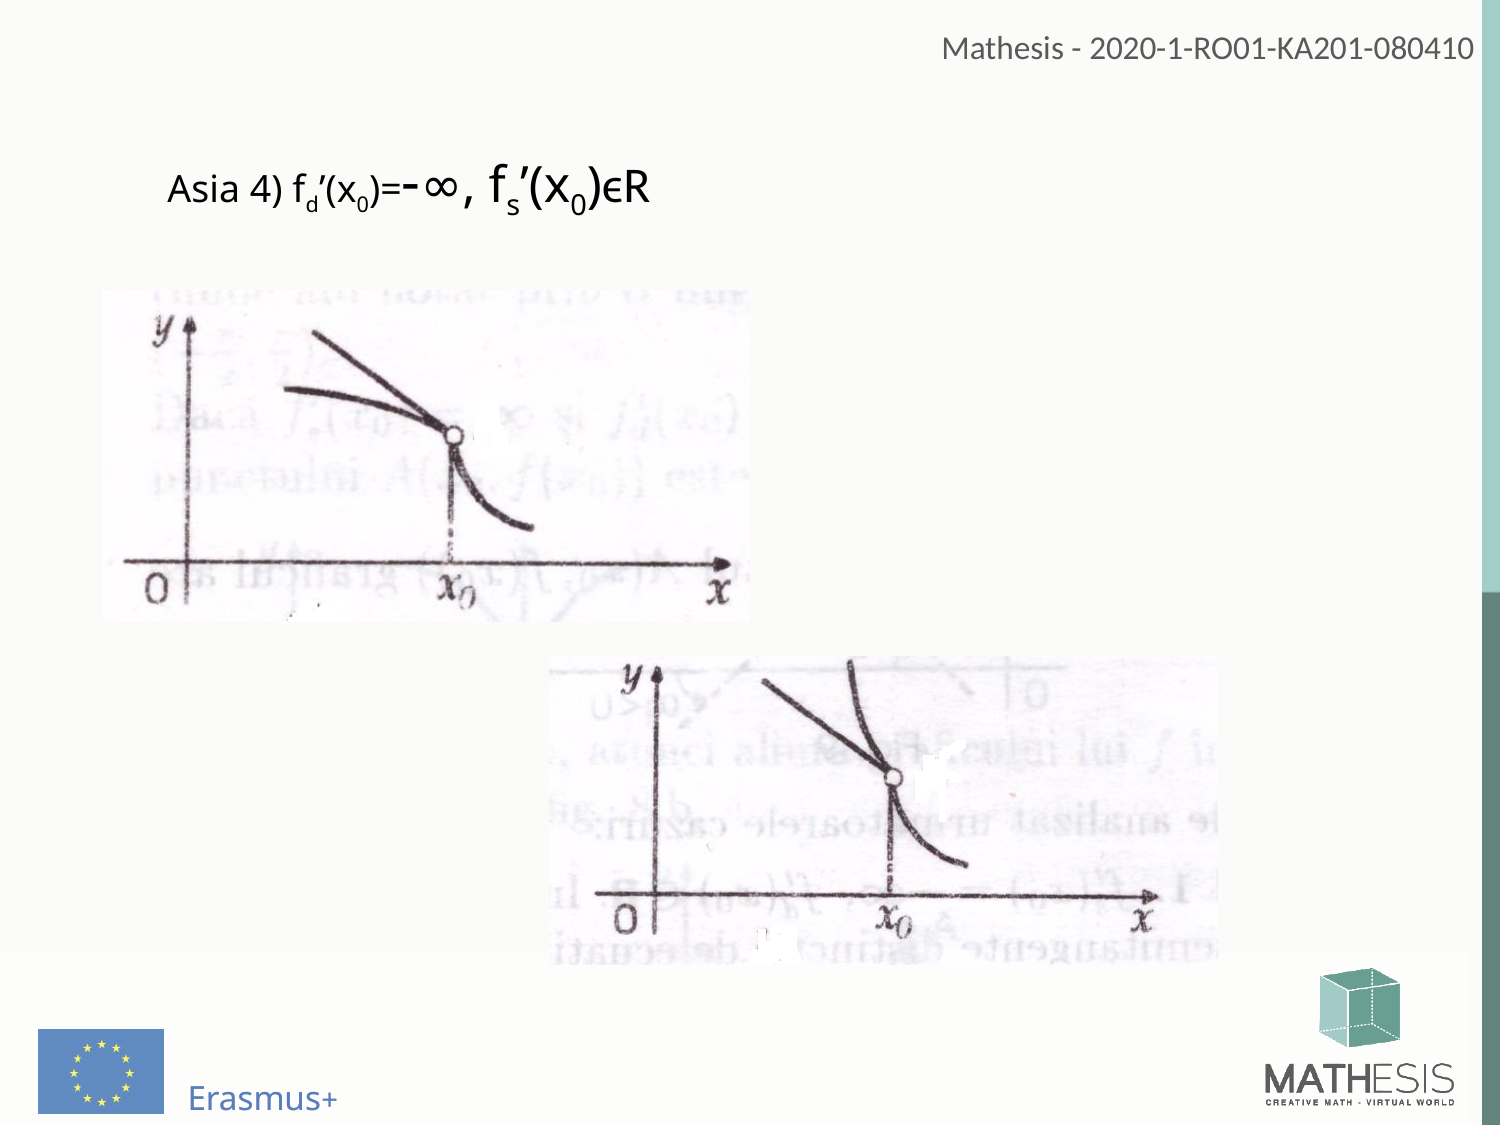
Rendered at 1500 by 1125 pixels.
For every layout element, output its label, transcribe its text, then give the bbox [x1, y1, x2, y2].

picture [548, 656, 1218, 965]
text_box Asia 4) fd’(x0)=-∞, fs’(x0)ϵR [152, 137, 1004, 229]
picture [101, 290, 751, 622]
